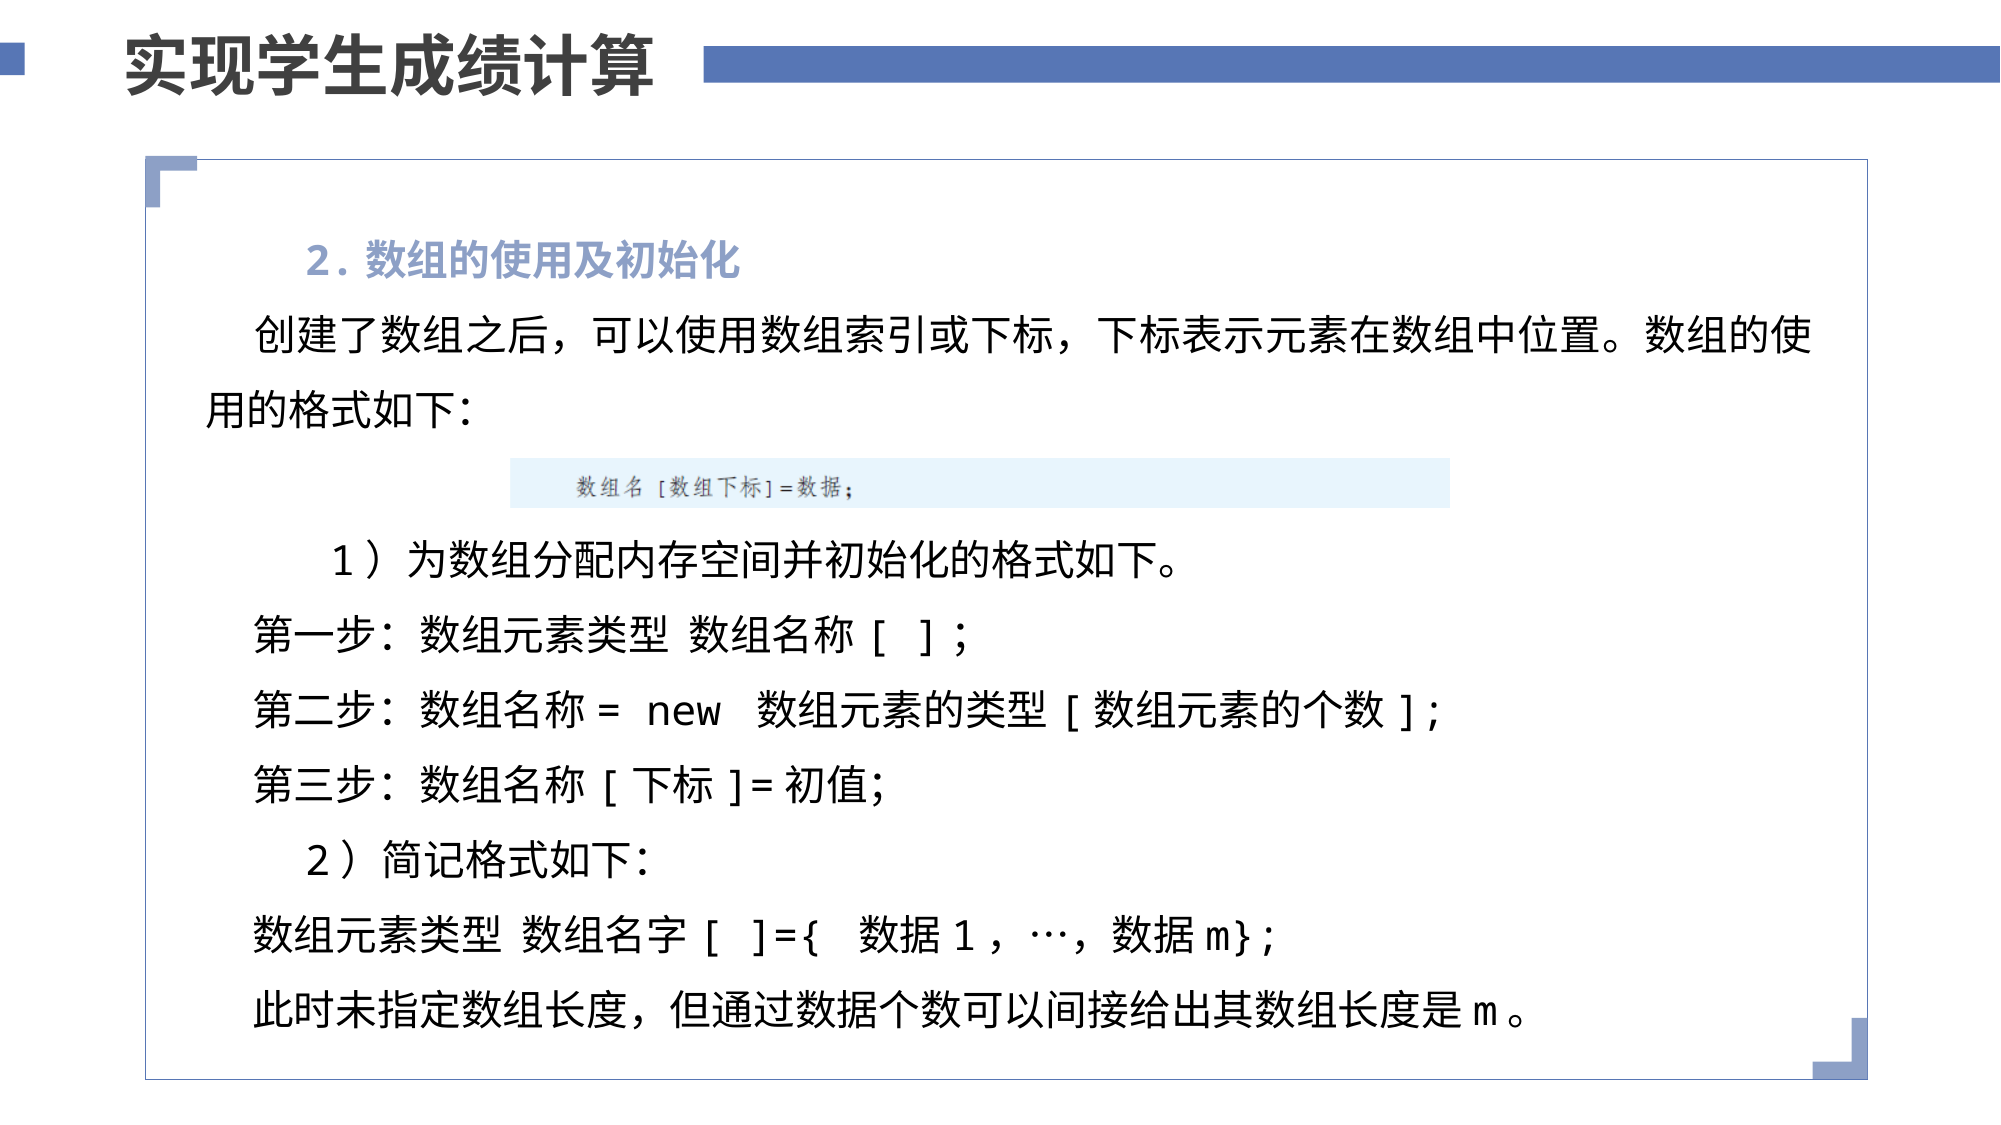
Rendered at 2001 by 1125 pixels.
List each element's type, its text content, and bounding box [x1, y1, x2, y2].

text_box [1811, 1017, 1868, 1080]
text_box [144, 159, 1868, 1080]
text_box [702, 45, 2000, 84]
picture [504, 458, 1450, 508]
text_box [0, 41, 26, 76]
text_box [144, 155, 198, 208]
text_box 实现学生成绩计算 [122, 23, 657, 104]
